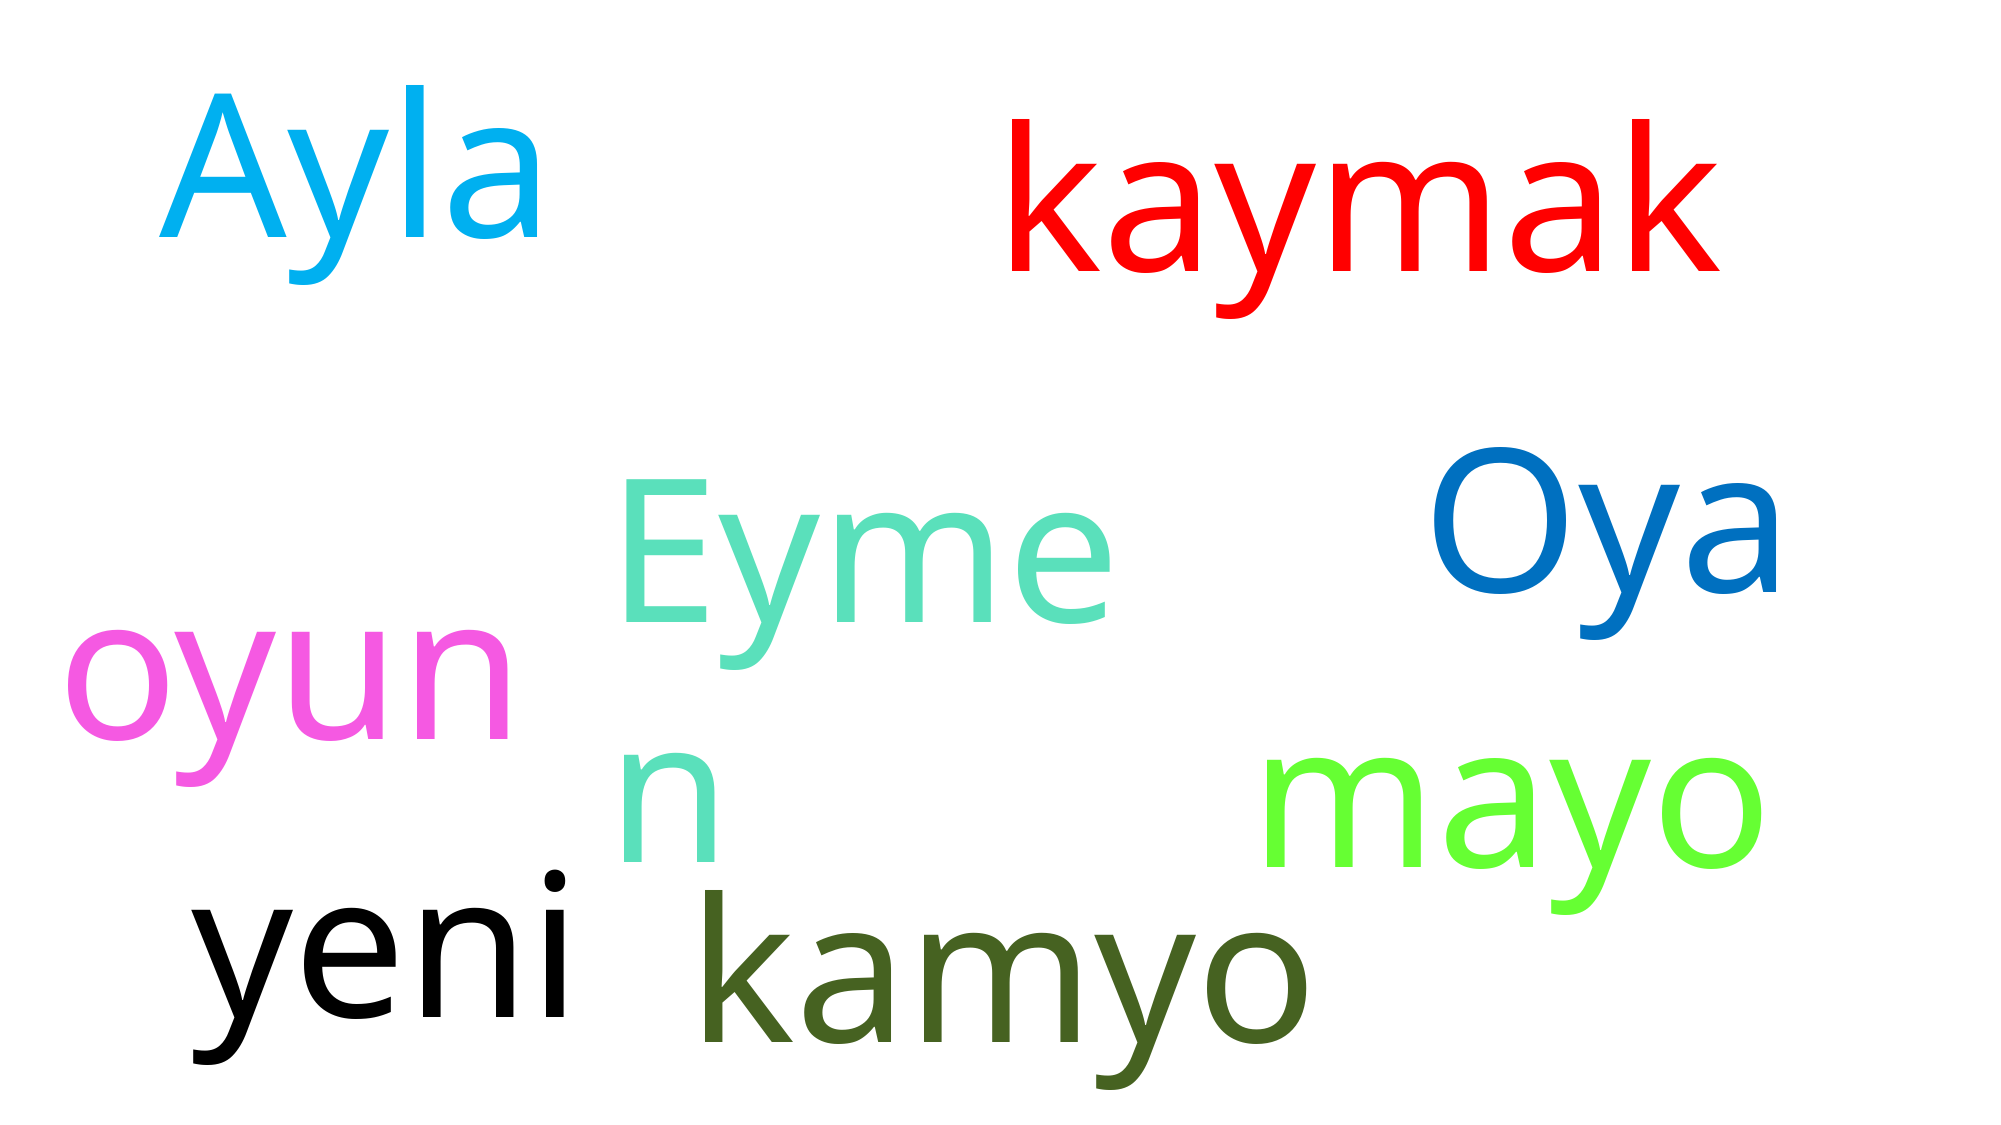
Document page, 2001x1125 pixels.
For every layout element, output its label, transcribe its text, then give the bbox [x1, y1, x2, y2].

text_box kaymak [980, 64, 1745, 319]
text_box Eymen [592, 415, 1239, 910]
text_box oyun [42, 531, 660, 787]
text_box mayo [1236, 660, 2000, 916]
text_box Ayla [145, 29, 635, 285]
text_box Oya [1407, 385, 1867, 641]
text_box yeni [176, 810, 660, 1065]
text_box kamyon [673, 834, 1408, 1125]
